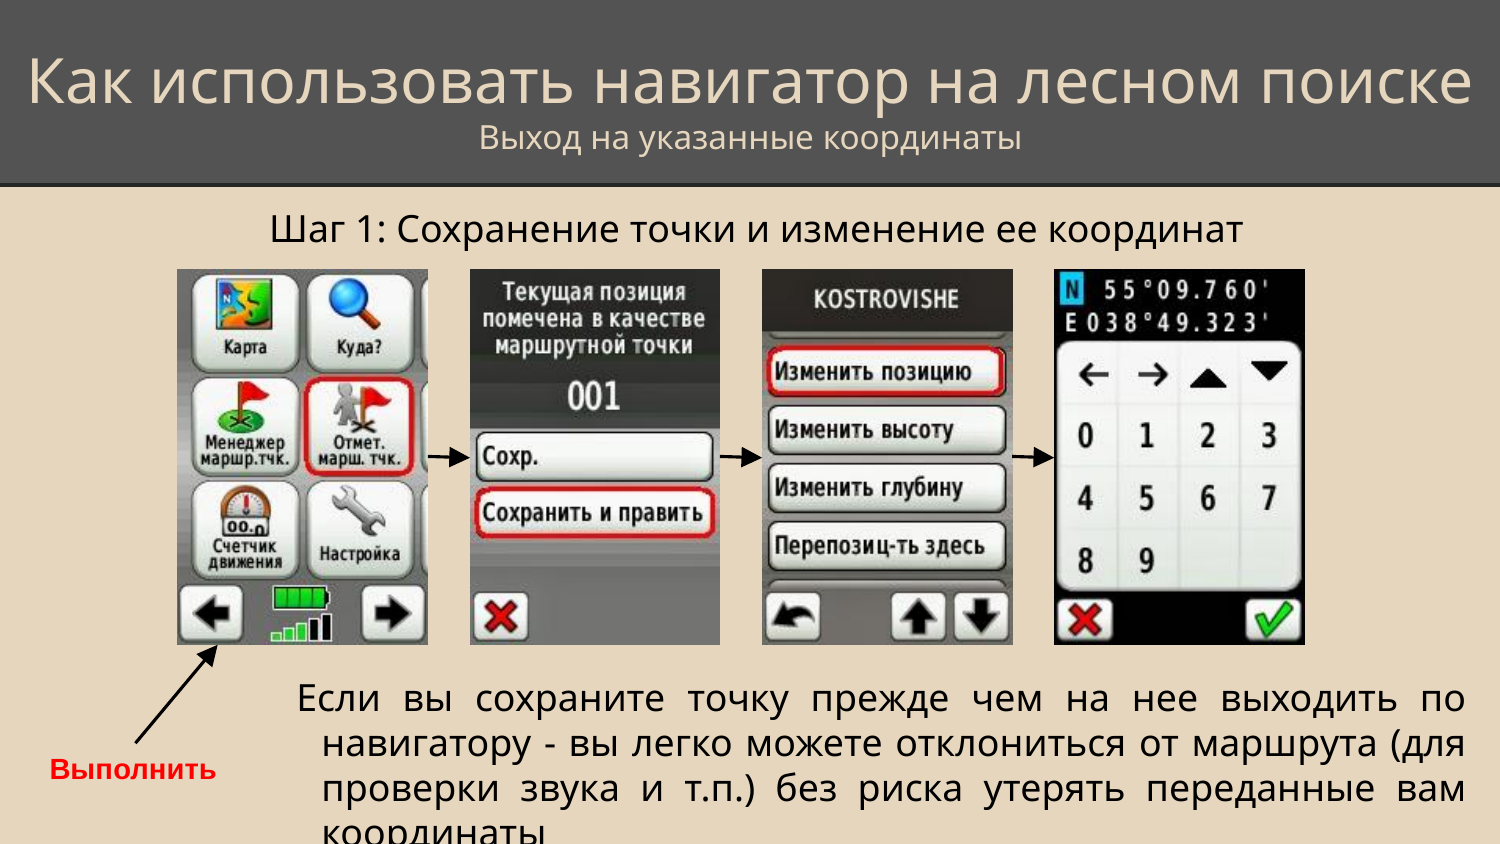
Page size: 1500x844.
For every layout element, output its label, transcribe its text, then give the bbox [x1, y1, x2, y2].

list Если вы сохраните точку прежде чем на нее выходить по навигатору - вы легко можете отклониться от маршрута (для проверки звука и т.п.) без риска утерять переданные вам координаты [250, 658, 1483, 826]
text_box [135, 644, 218, 744]
picture [469, 269, 721, 646]
title Как использовать навигатор на лесном поиске Выход на указанные координаты [10, 10, 1492, 172]
picture [177, 269, 429, 646]
picture [761, 269, 1013, 646]
picture [1053, 269, 1305, 646]
list Шаг 1: Сохранение точки и изменение ее координат [66, 190, 1417, 262]
text_box Выполнить [34, 743, 237, 793]
